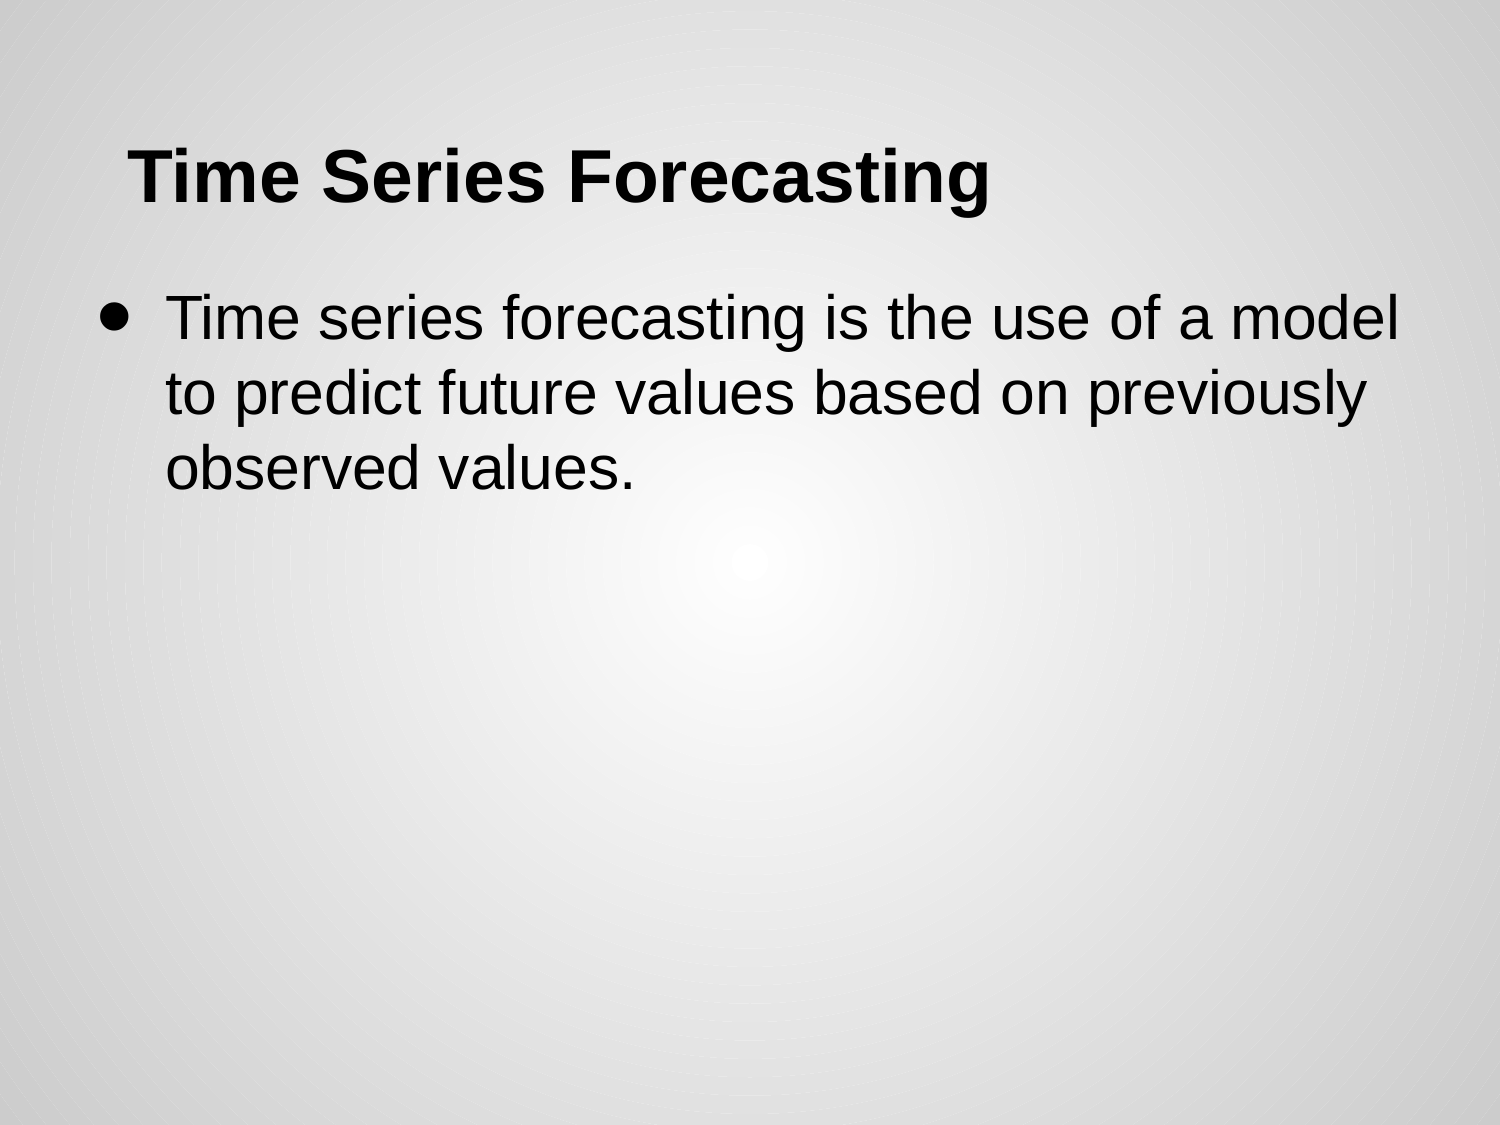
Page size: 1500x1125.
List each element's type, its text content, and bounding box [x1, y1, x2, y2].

title Time Series Forecasting [75, 45, 1425, 233]
list Time series forecasting is the use of a model to predict future values based on previously observed values. [75, 262, 1425, 1078]
